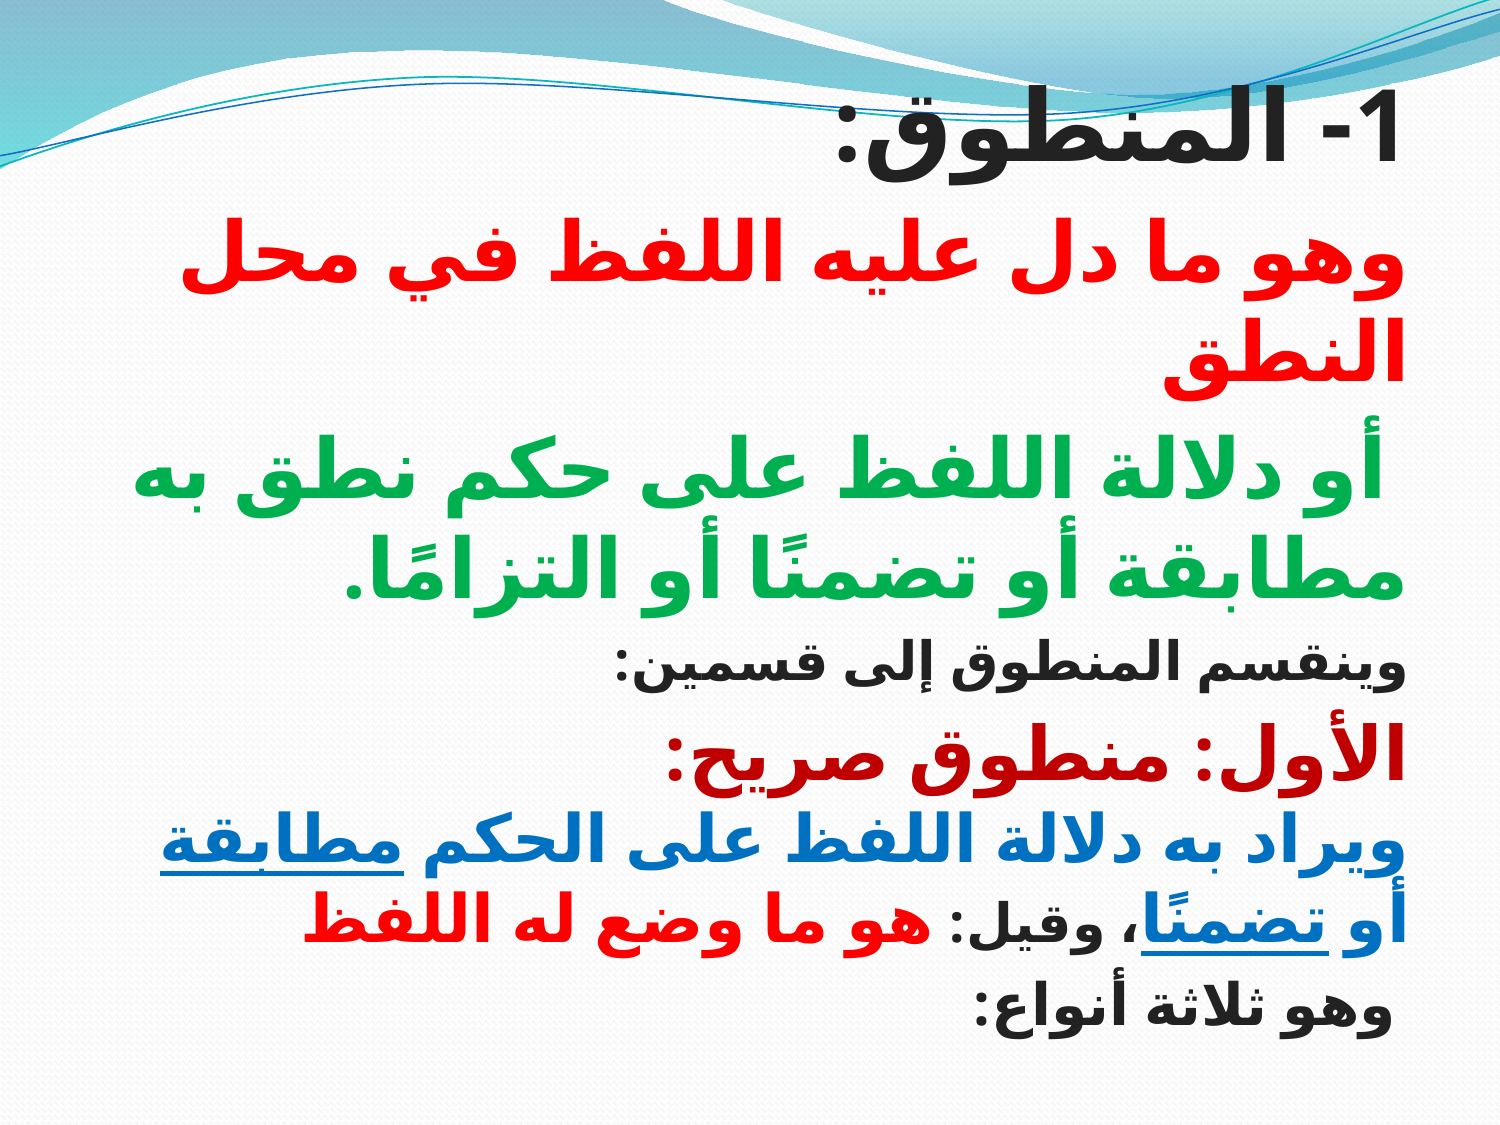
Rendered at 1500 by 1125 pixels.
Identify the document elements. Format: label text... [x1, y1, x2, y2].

list 1- المنطوق: وهو ما دل عليه اللفظ في محل النطق أو دلالة اللفظ على حكم نطق به مطابقة أو تضمنًا أو التزامًا. وينقسم المنطوق إلى قسمين: الأول: منطوق صريح: ويراد به دلالة اللفظ على الحكم مطابقة أو تضمنًا، وقيل: هو ما وضع له اللفظ وهو ثلاثة أنواع: [75, 54, 1425, 1038]
